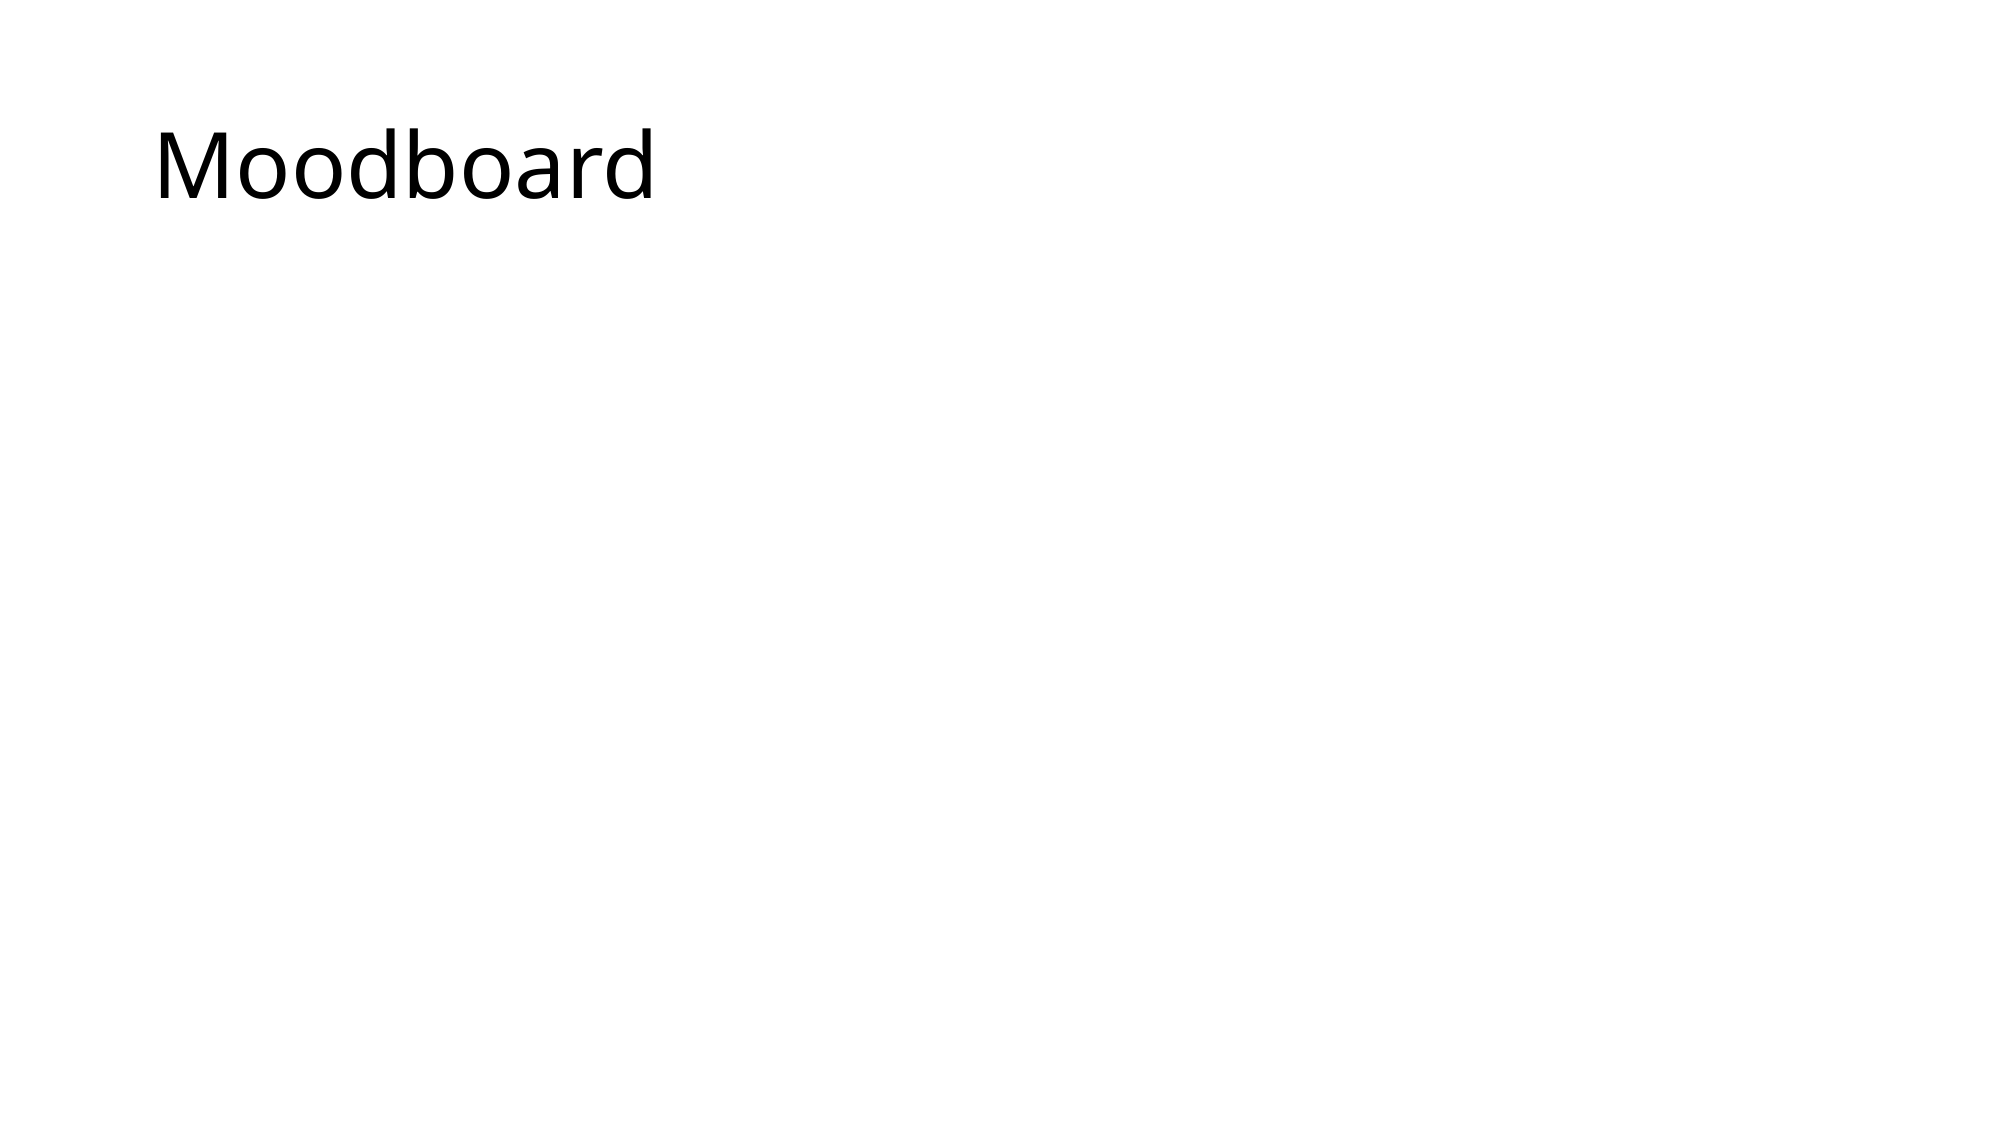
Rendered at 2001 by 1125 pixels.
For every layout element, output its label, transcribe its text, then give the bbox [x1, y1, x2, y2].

title Moodboard [137, 59, 1863, 278]
